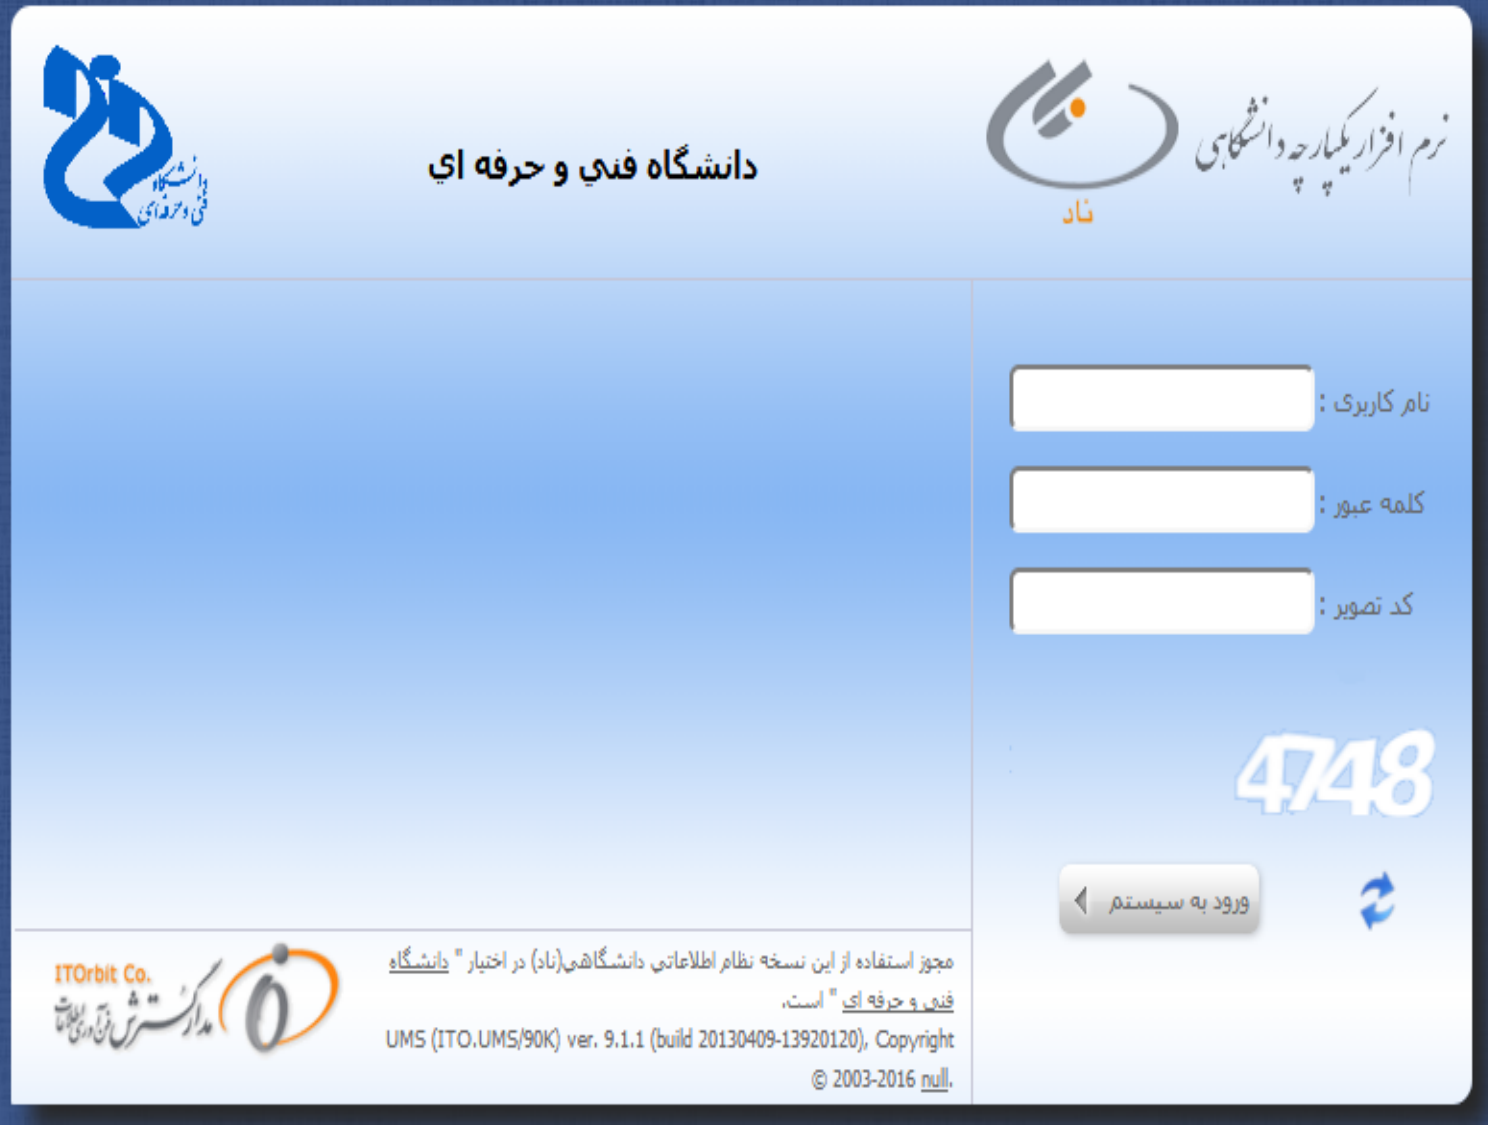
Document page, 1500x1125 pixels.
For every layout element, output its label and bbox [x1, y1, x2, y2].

list [0, 0, 1488, 1125]
